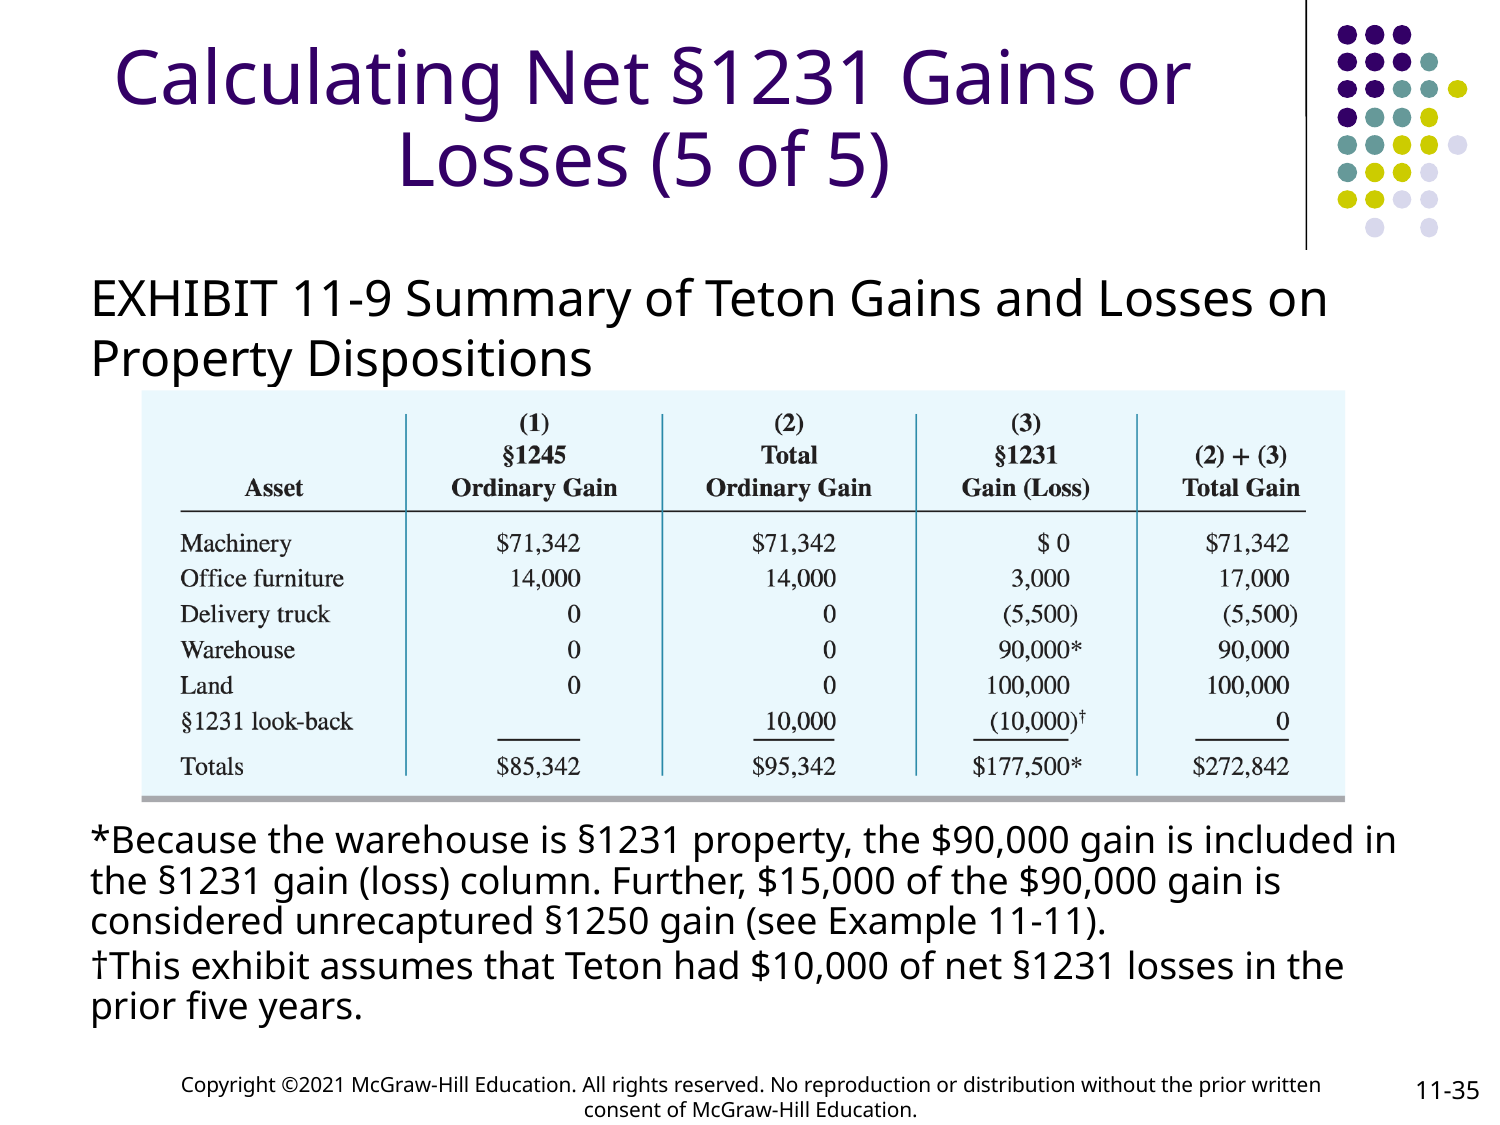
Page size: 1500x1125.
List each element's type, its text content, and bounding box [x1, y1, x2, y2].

picture [137, 387, 1350, 804]
title Calculating Net §1231 Gains or Losses (5 of 5) [32, 8, 1275, 234]
slide_number 11-35 [1345, 1061, 1496, 1122]
list *Because the warehouse is §1231 property, the $90,000 gain is included in the §1231 gain (loss) column. Further, $15,000 of the $90,000 gain is considered unrecaptured §1250 gain (see Example 11-11). †This exhibit assumes that Teton had $10,000 of net §1231 losses in the prior five years. [75, 813, 1425, 1061]
list EXHIBIT 11-9 Summary of Teton Gains and Losses on Property Dispositions [75, 259, 1425, 650]
